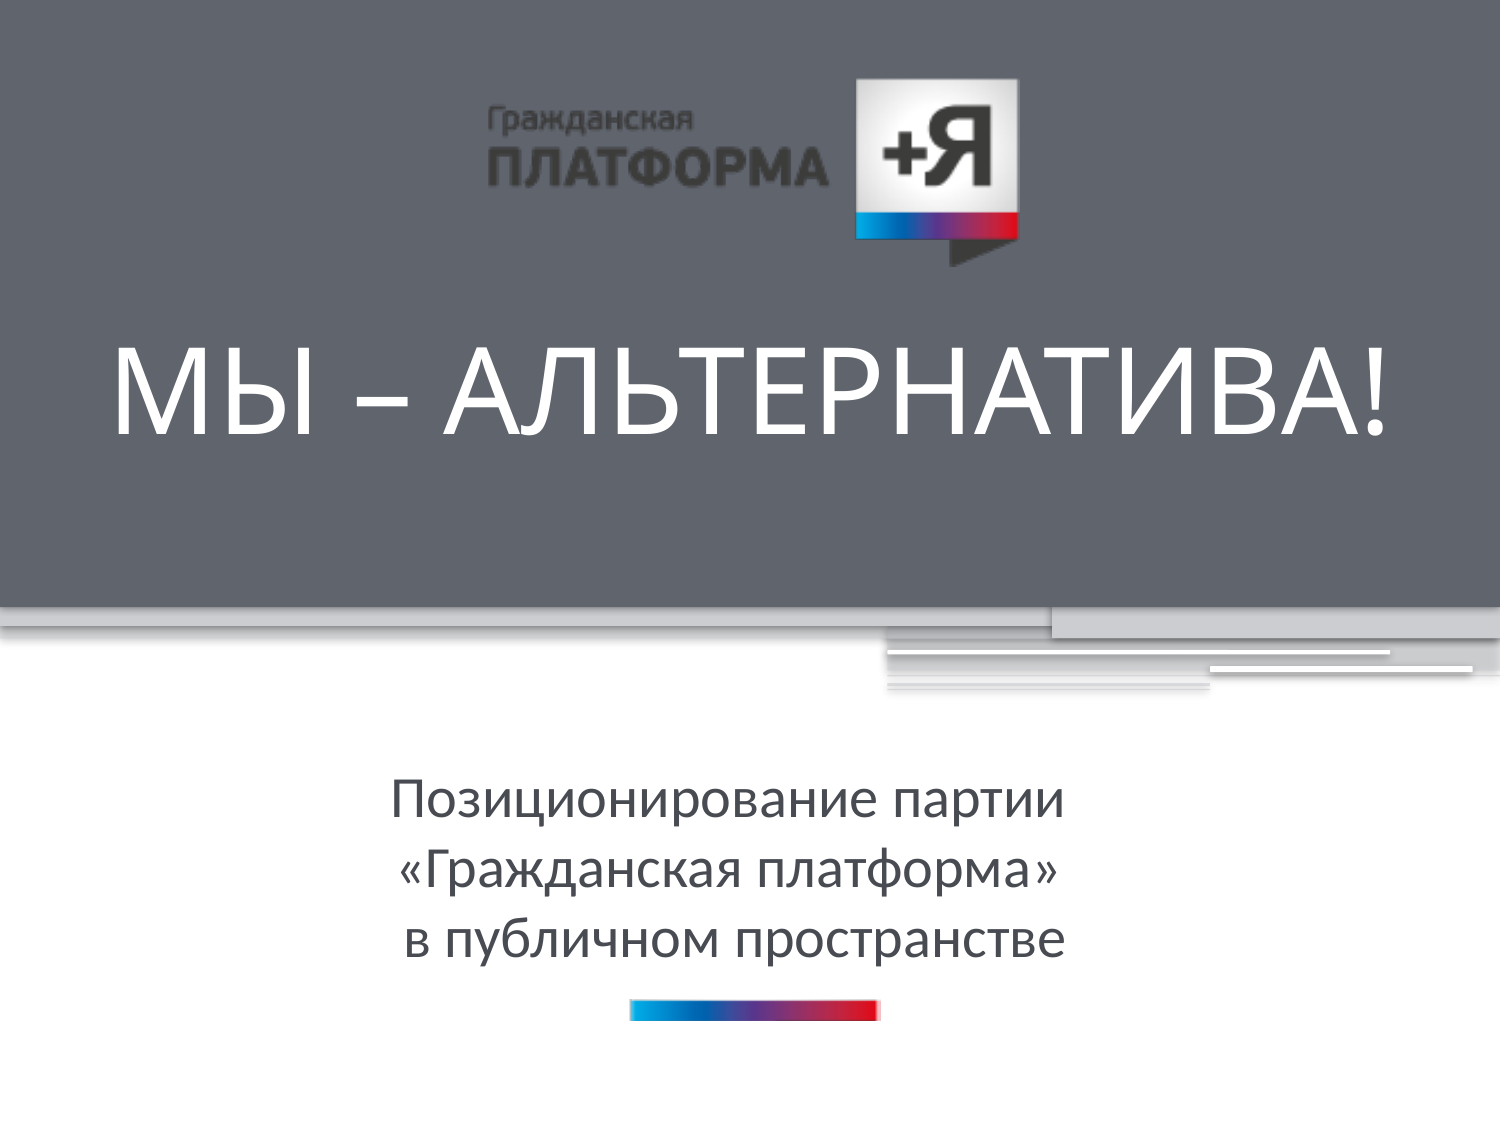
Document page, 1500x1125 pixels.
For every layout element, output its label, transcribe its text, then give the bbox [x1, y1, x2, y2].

picture [626, 999, 882, 1022]
text_box Позиционирование партии «Гражданская платформа» в публичном пространстве [360, 751, 1111, 977]
text_box МЫ – АЛЬТЕРНАТИВА! [53, 330, 1447, 461]
picture [487, 77, 1020, 267]
